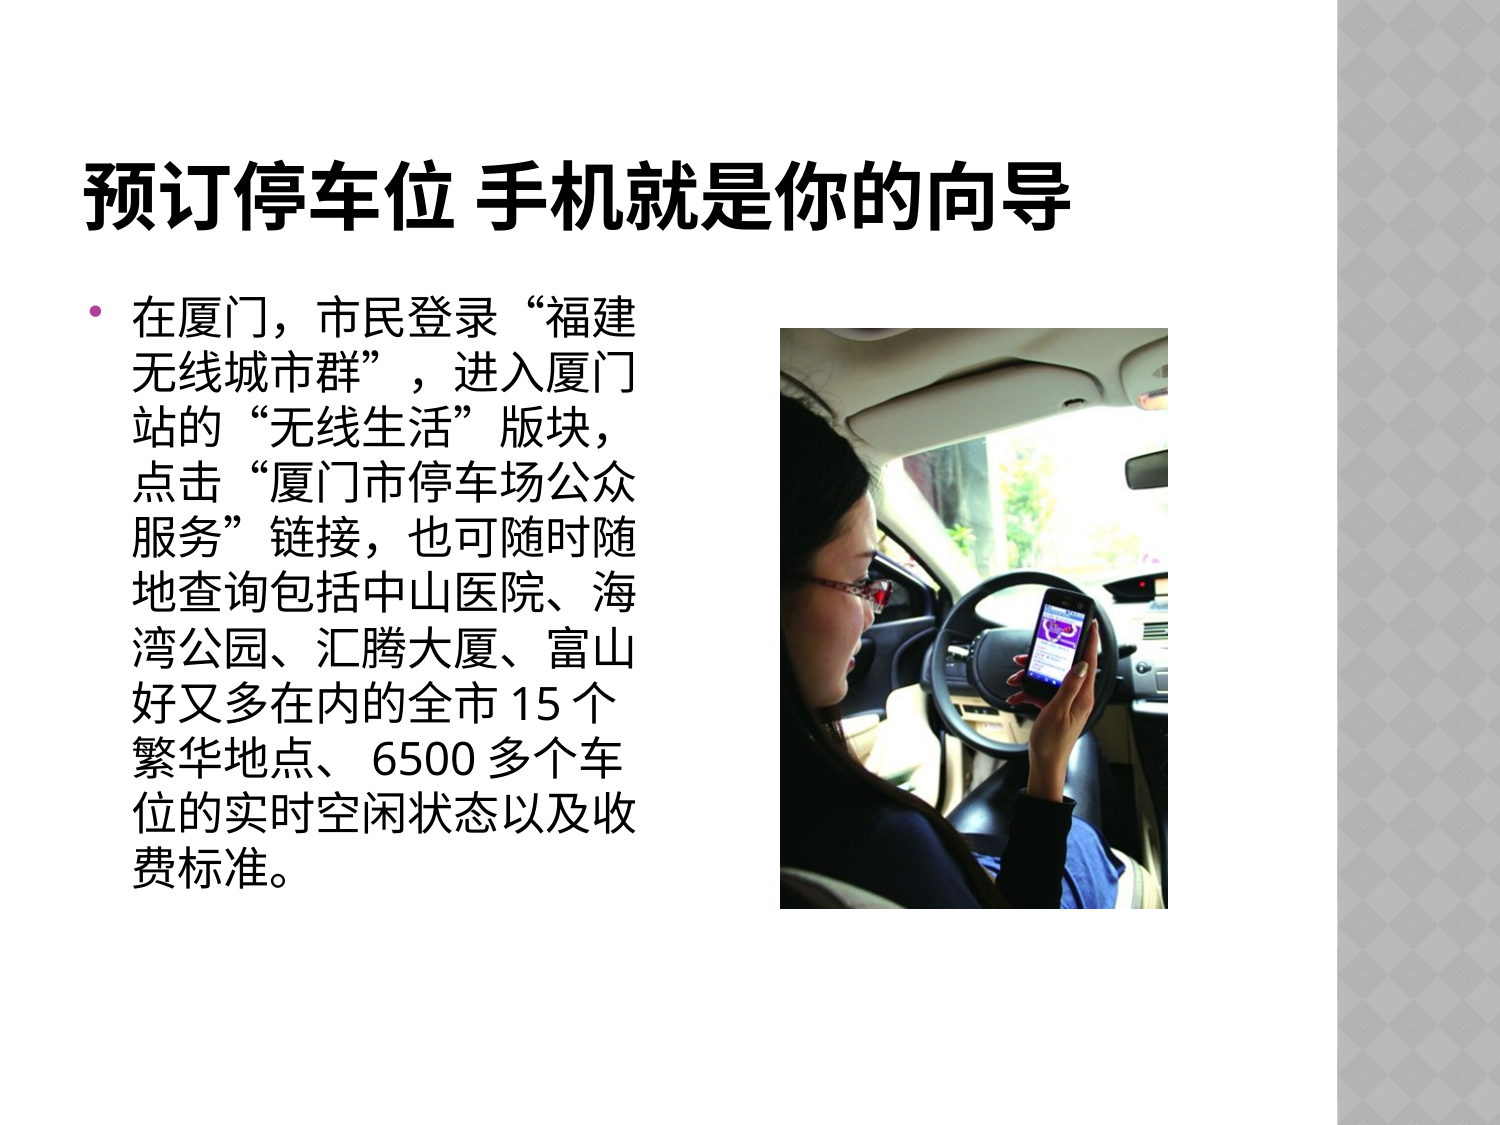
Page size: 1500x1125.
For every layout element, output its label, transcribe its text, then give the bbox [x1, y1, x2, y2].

title 预订停车位 手机就是你的向导 [75, 52, 1263, 240]
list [780, 327, 1168, 909]
list 在厦门，市民登录“福建无线城市群”，进入厦门站的“无线生活”版块，点击“厦门市停车场公众服务”链接，也可随时随地查询包括中山医院、海湾公园、汇腾大厦、富山好又多在内的全市15个繁华地点、6500多个车位的实时空闲状态以及收费标准。 [75, 280, 653, 956]
